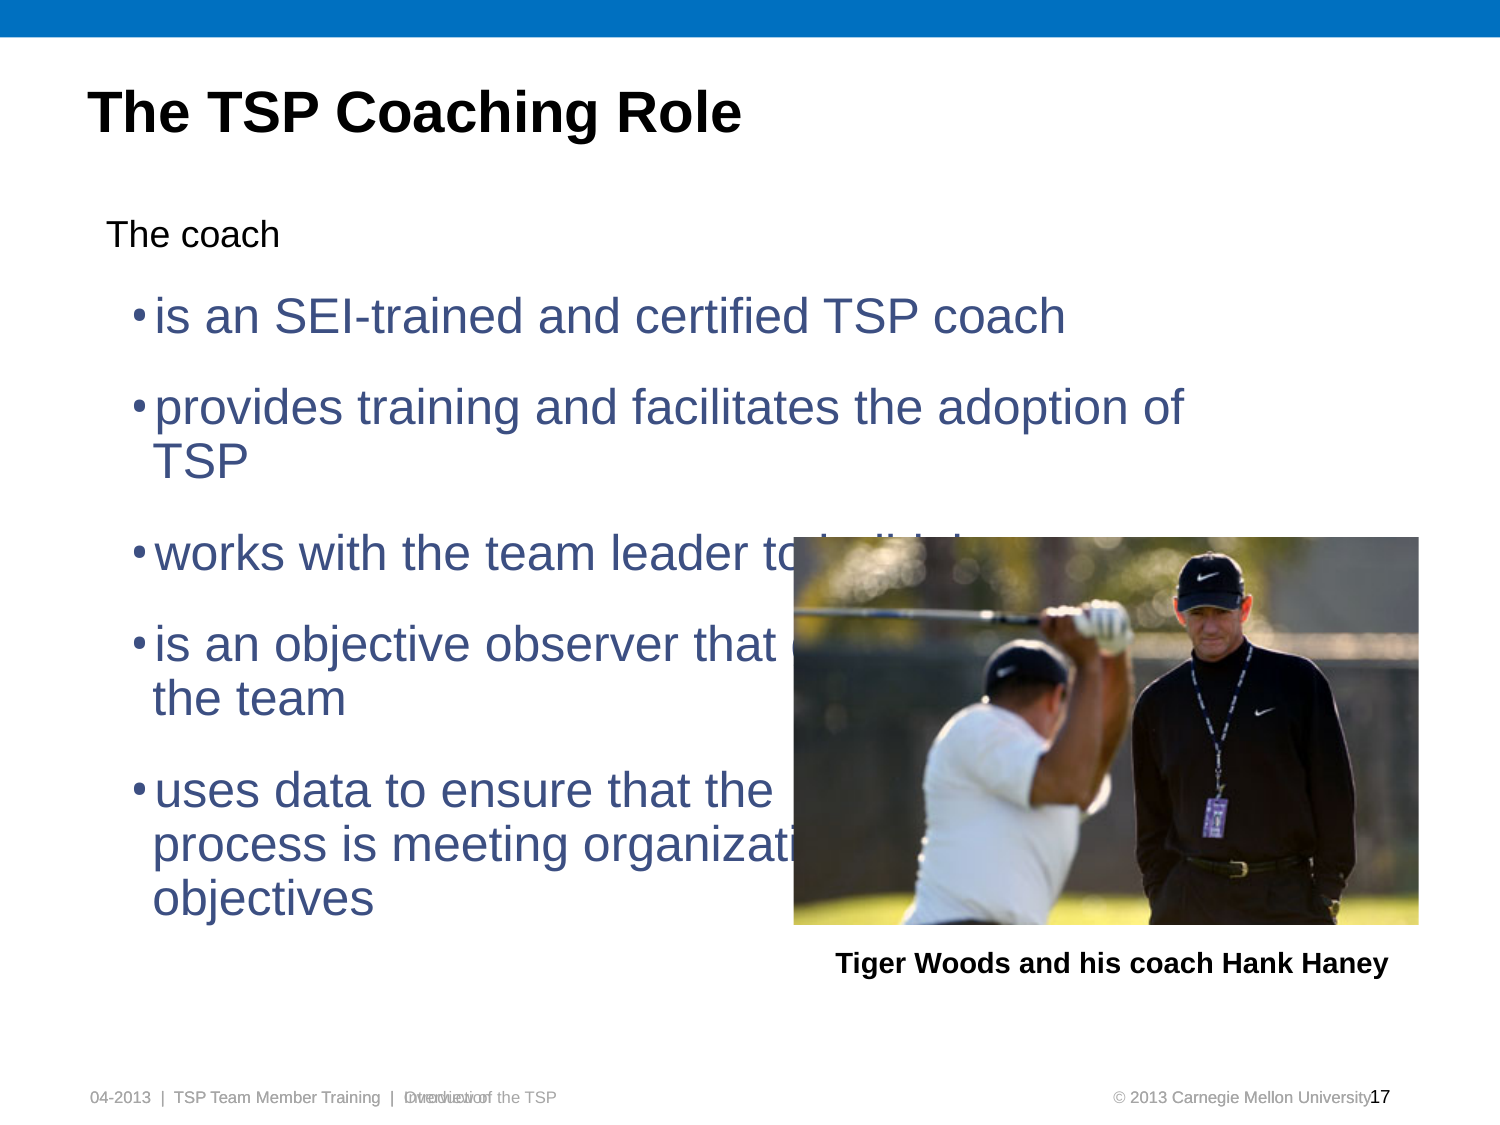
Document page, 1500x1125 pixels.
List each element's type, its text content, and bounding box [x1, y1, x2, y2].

picture [793, 536, 1419, 925]
list The coach is an SEI-trained and certified TSP coach provides training and facilitates the adoption of TSP works with the team leader to build the team is an objective observer that guides the team uses data to ensure that the process is meeting organizational objectives [105, 214, 1271, 503]
title The TSP Coaching Role [87, 87, 1439, 226]
text_box Tiger Woods and his coach Hank Haney [806, 937, 1419, 988]
